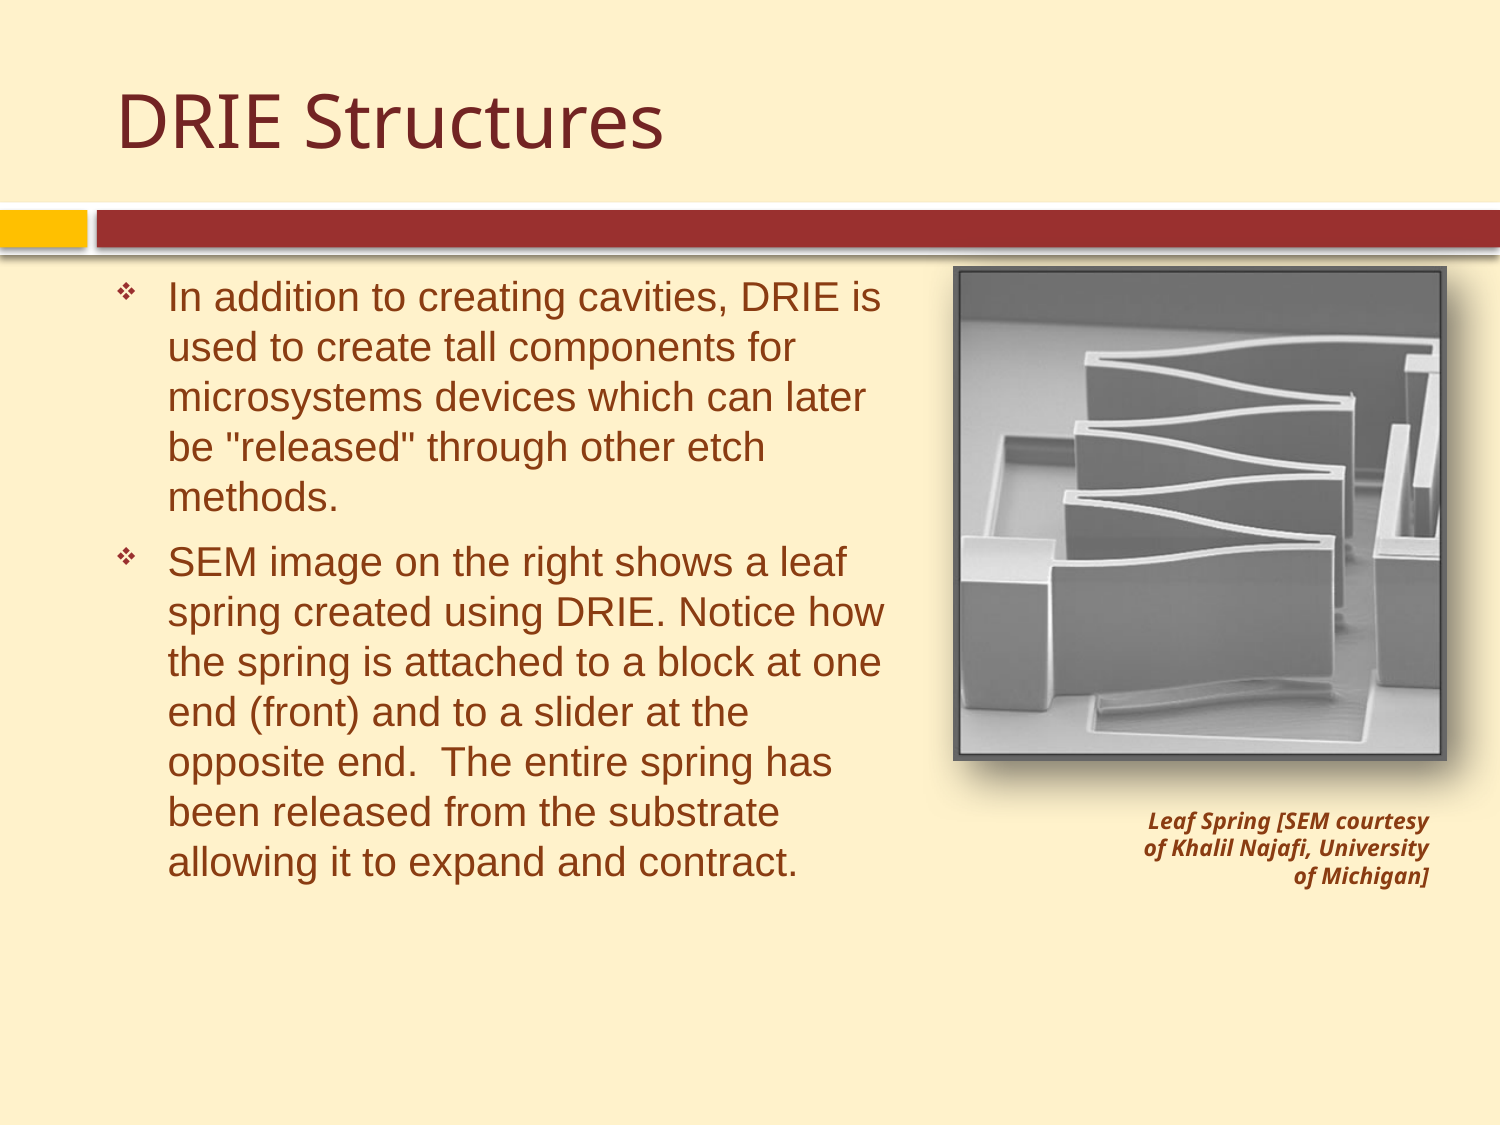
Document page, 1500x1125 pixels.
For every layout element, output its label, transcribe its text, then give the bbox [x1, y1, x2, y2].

list In addition to creating cavities, DRIE is used to create tall components for microsystems devices which can later be "released" through other etch methods. SEM image on the right shows a leaf spring created using DRIE. Notice how the spring is attached to a block at one end (front) and to a slider at the opposite end. The entire spring has been released from the substrate allowing it to expand and contract. [100, 262, 903, 1000]
text_box Leaf Spring [SEM courtesy of Khalil Najafi, University of Michigan] [1109, 799, 1444, 897]
picture [952, 266, 1447, 762]
title DRIE Structures [100, 37, 1438, 200]
